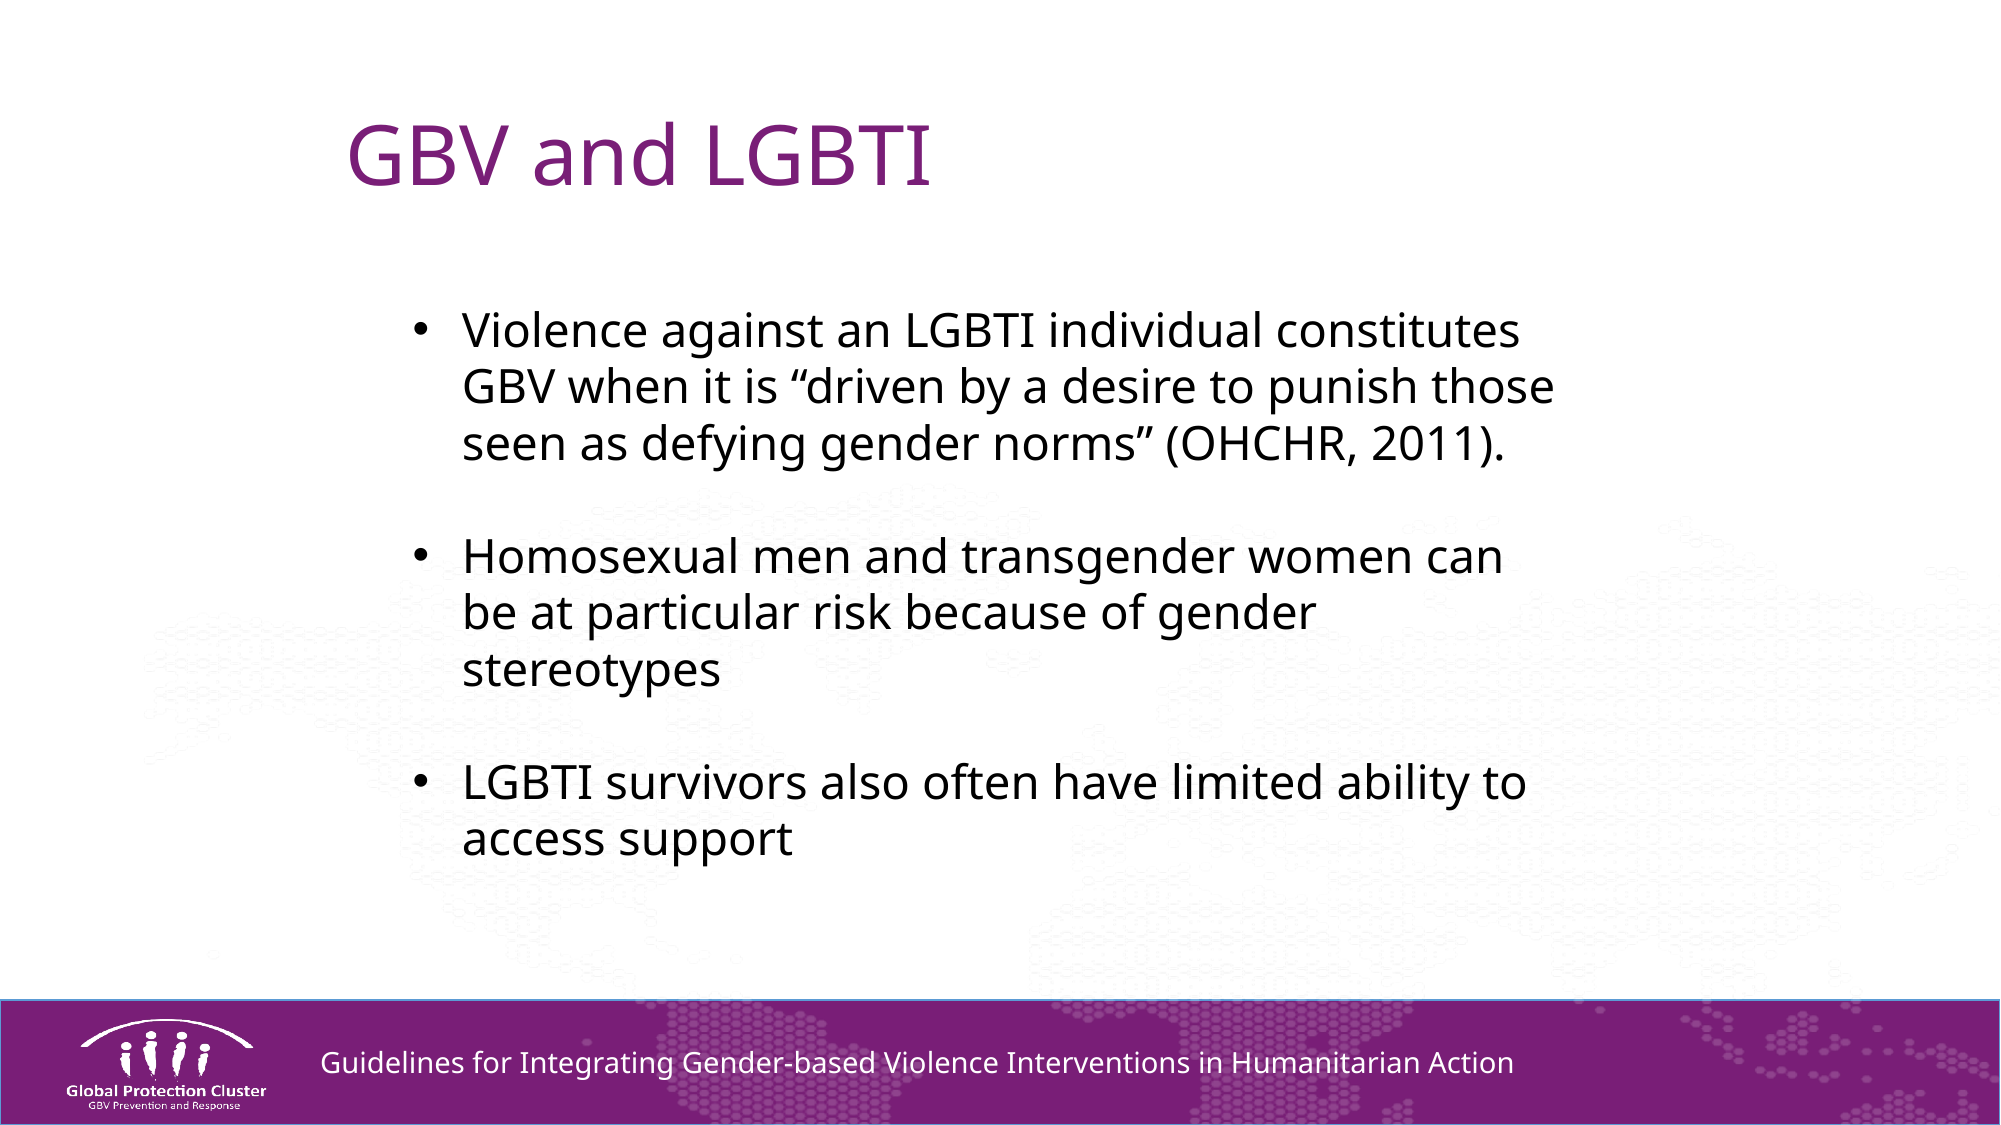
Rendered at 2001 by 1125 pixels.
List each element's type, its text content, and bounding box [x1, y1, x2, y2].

text_box Violence against an LGBTI individual constitutes GBV when it is “driven by a desire to punish those seen as defying gender norms” (OHCHR, 2011). Homosexual men and transgender women can be at particular risk because of gender stereotypes LGBTI survivors also often have limited ability to access support [397, 235, 1584, 914]
picture [56, 254, 2001, 1125]
text_box GBV and LGBTI [329, 94, 1263, 378]
